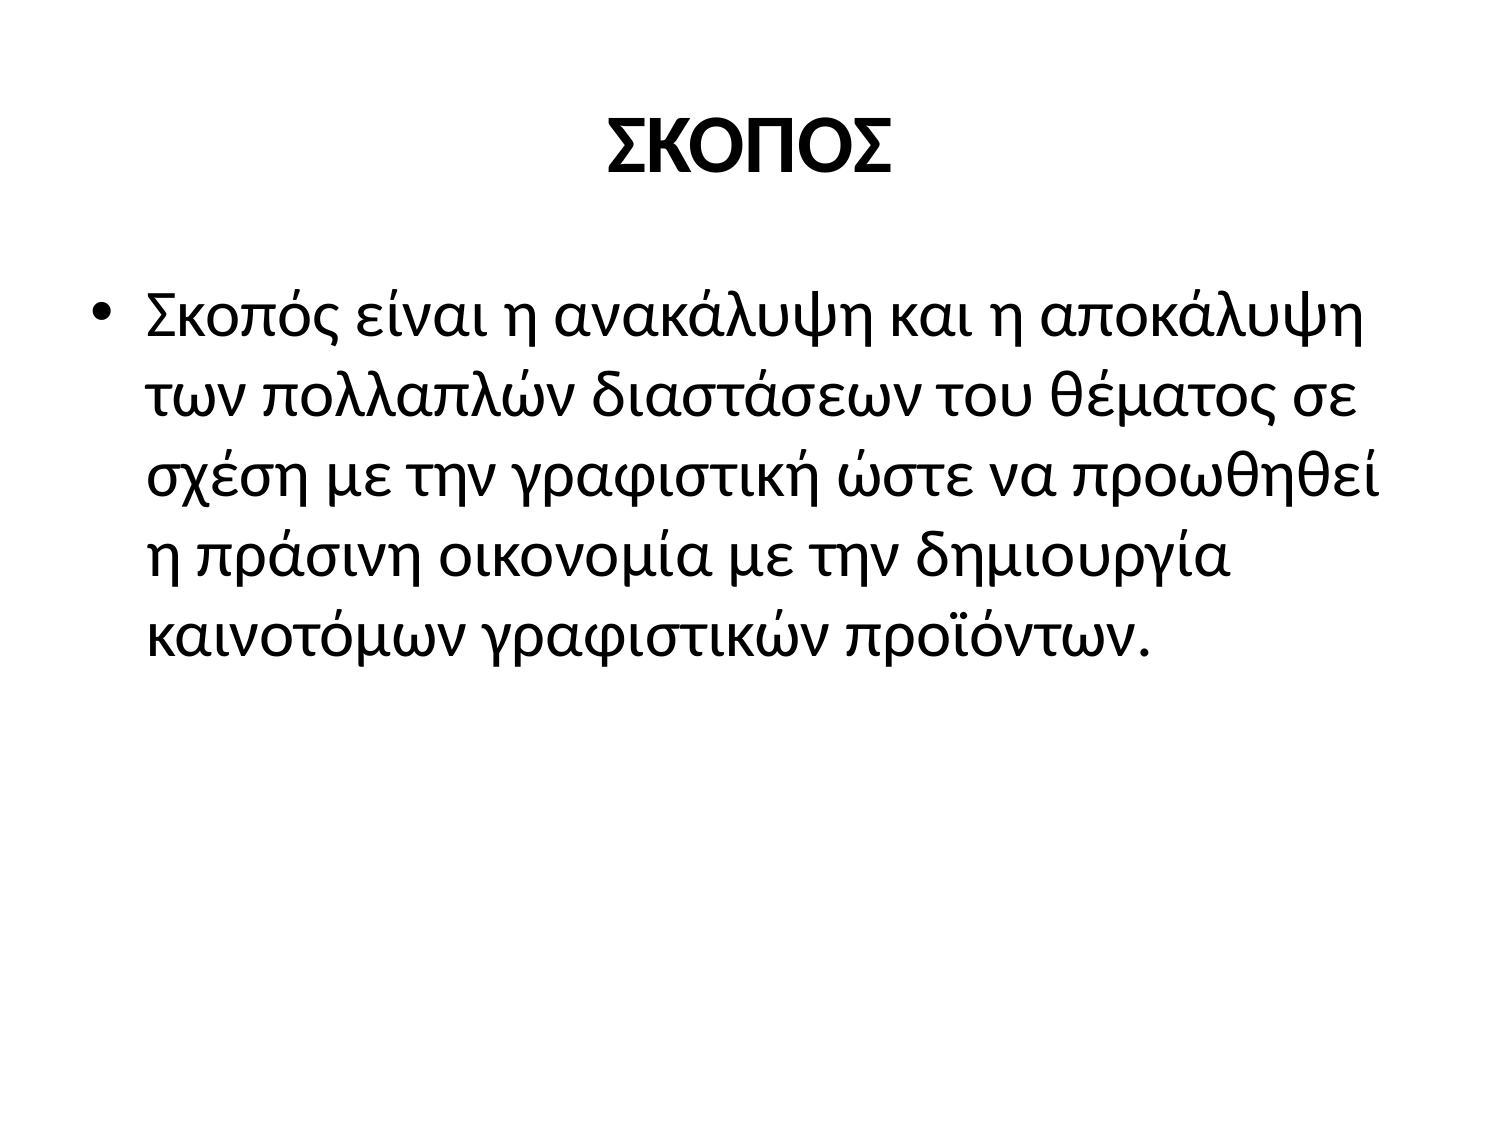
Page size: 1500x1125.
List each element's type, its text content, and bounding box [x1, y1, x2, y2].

title ΣΚΟΠΟΣ [75, 45, 1425, 233]
list Σκοπός είναι η ανακάλυψη και η αποκάλυψη των πολλαπλών διαστάσεων του θέματος σε σχέση με την γραφιστική ώστε να προωθηθεί η πράσινη οικονομία με την δημιουργία καινοτόμων γραφιστικών προϊόντων. [75, 262, 1425, 1005]
